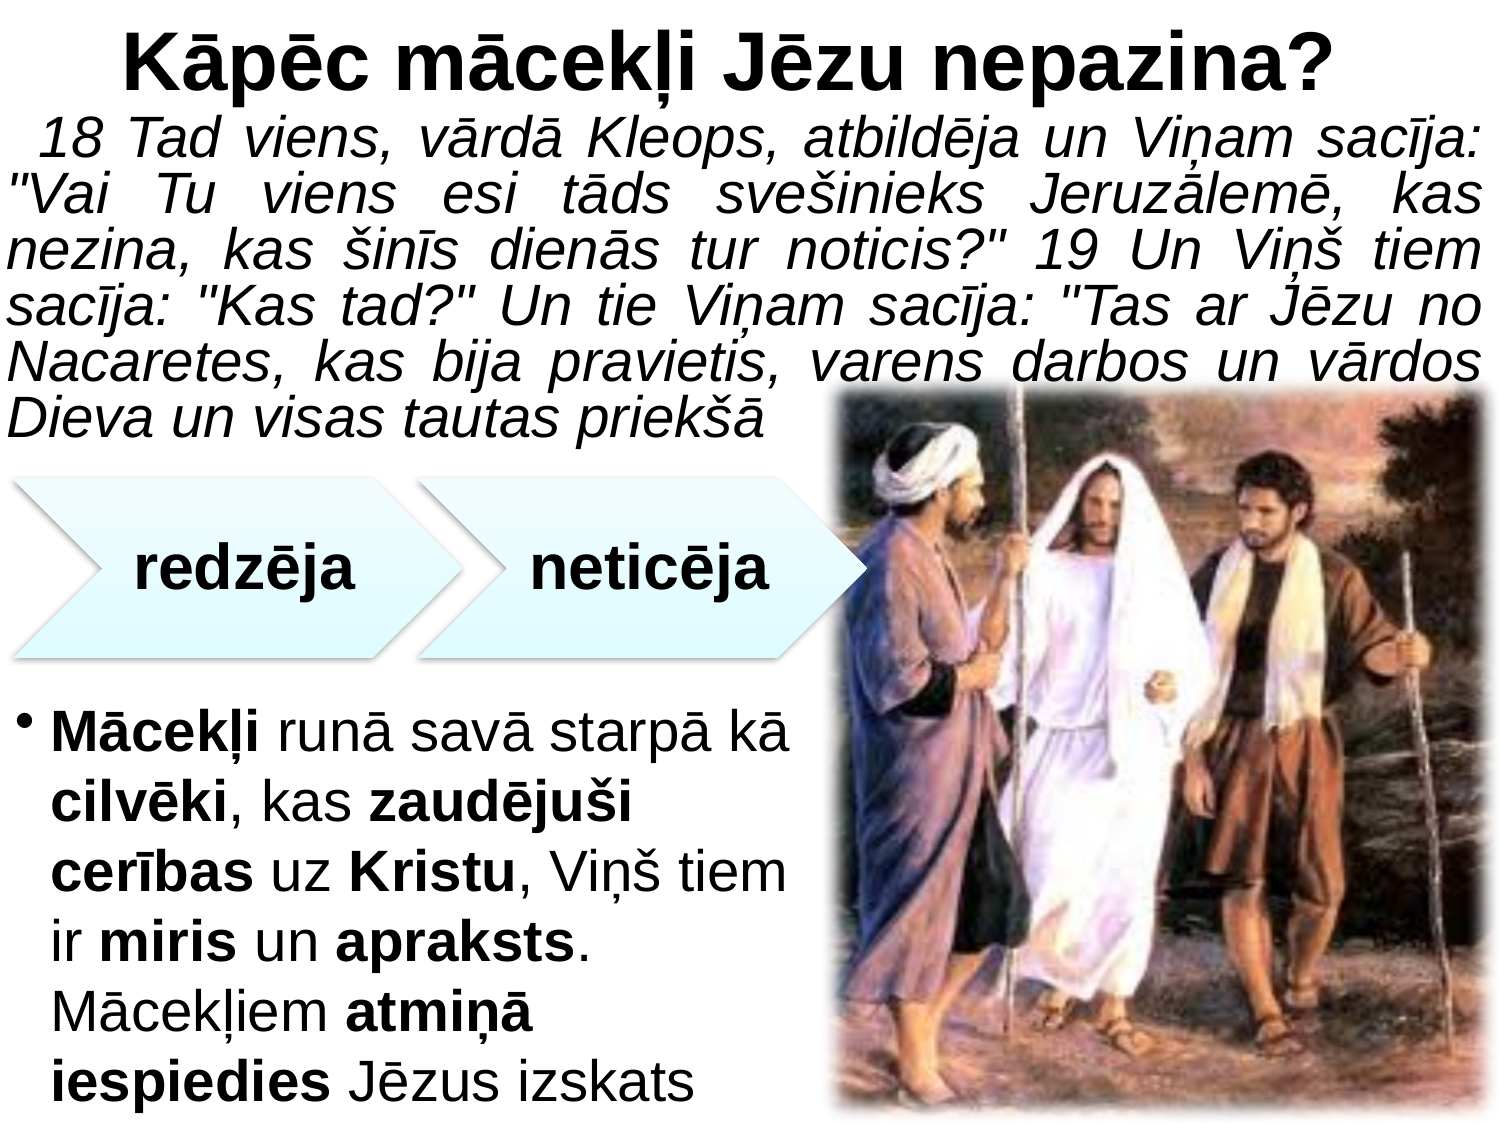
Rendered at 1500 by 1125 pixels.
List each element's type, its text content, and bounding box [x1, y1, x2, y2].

text_box Kāpēc mācekļi Jēzu nepazina? [0, 0, 1500, 142]
picture [820, 373, 1500, 1125]
list 18 Tad viens, vārdā Kleops, atbildēja un Viņam sacīja: "Vai Tu viens esi tāds svešinieks Jeruzālemē, kas nezina, kas šinīs dienās tur noticis?" 19 Un Viņš tiem sacīja: "Kas tad?" Un tie Viņam sacīja: "Tas ar Jēzu no Nacaretes, kas bija pravietis, varens darbos un vārdos Dieva un visas tautas priekšā [0, 142, 1500, 303]
text_box Mācekļi runā savā starpā kā cilvēki, kas zaudējuši cerības uz Kristu, Viņš tiem ir miris un apraksts. Mācekļiem atmiņā iespiedies Jēzus izskats pēdējās stundās. [0, 685, 815, 1125]
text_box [11, 408, 869, 729]
